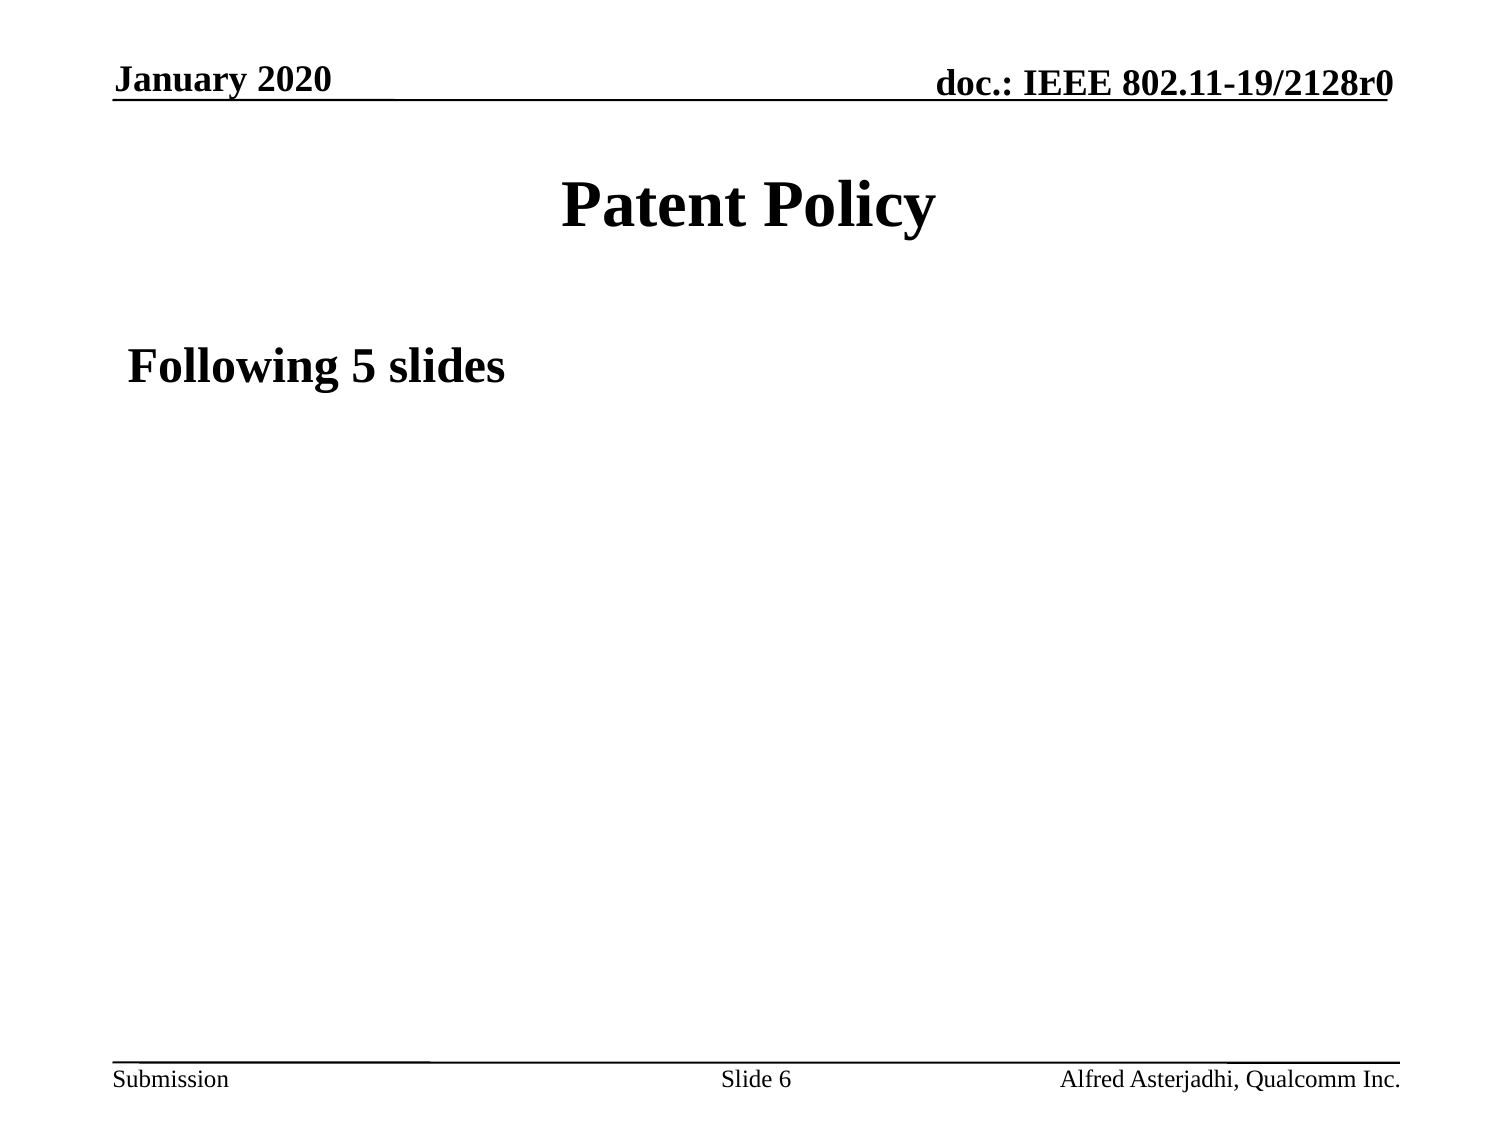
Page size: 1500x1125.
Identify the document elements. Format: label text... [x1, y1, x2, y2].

title Patent Policy [112, 112, 1388, 288]
footer Alfred Asterjadhi, Qualcomm Inc. [878, 1061, 1402, 1093]
list Following 5 slides [112, 324, 1388, 1000]
slide_number Slide 6 [712, 1061, 800, 1123]
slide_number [114, 54, 493, 100]
